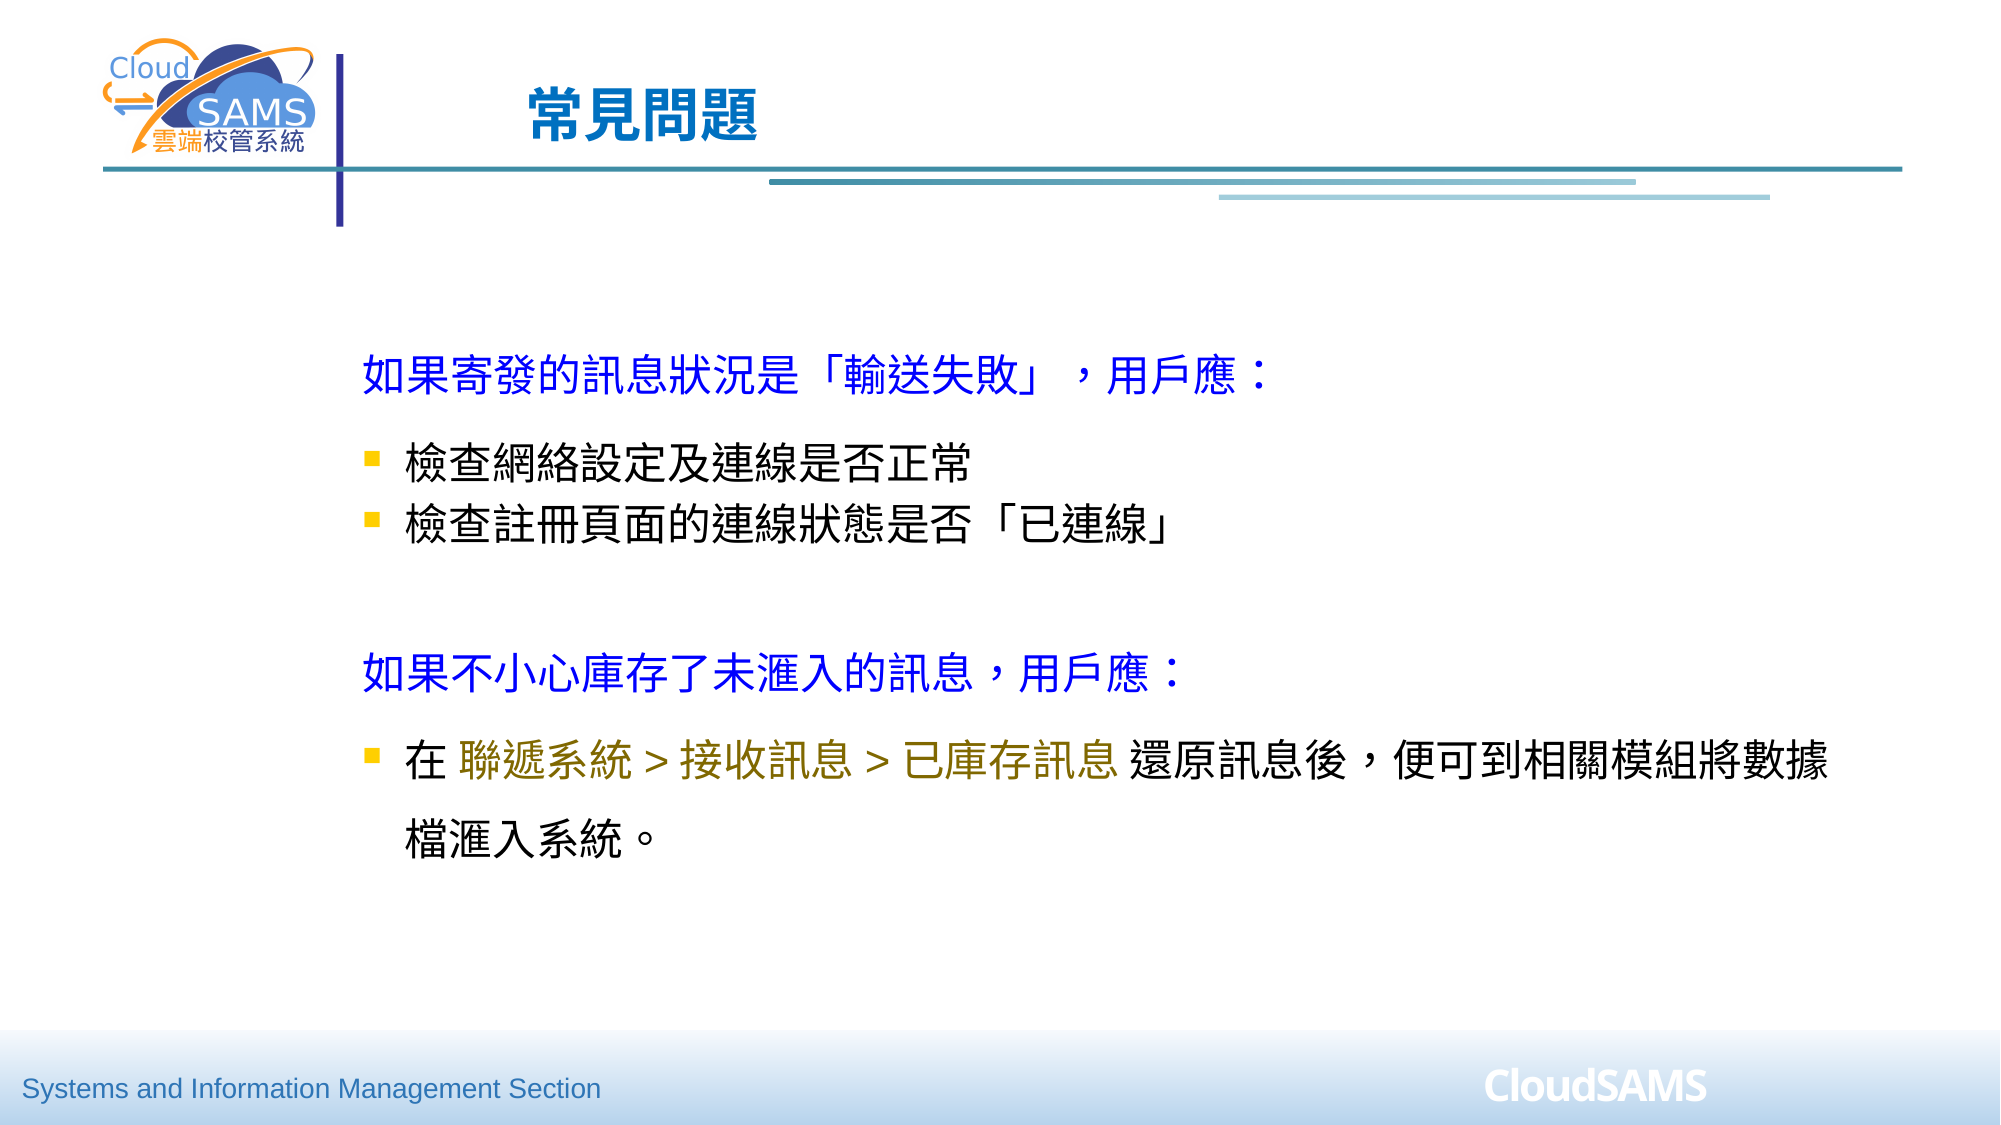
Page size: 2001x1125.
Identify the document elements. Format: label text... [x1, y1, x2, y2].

picture [87, 7, 349, 175]
list 如果寄發的訊息狀況是「輸送失敗」，用戶應： 檢查網絡設定及連線是否正常 檢查註冊頁面的連線狀態是否「已連線」 如果不小心庫存了未滙入的訊息，用戶應： 在 聯遞系統>接收訊息>已庫存訊息 還原訊息後，便可到相關模組將數據檔滙入系統。 [347, 314, 1848, 1125]
title 常見問題 [510, 30, 1686, 156]
